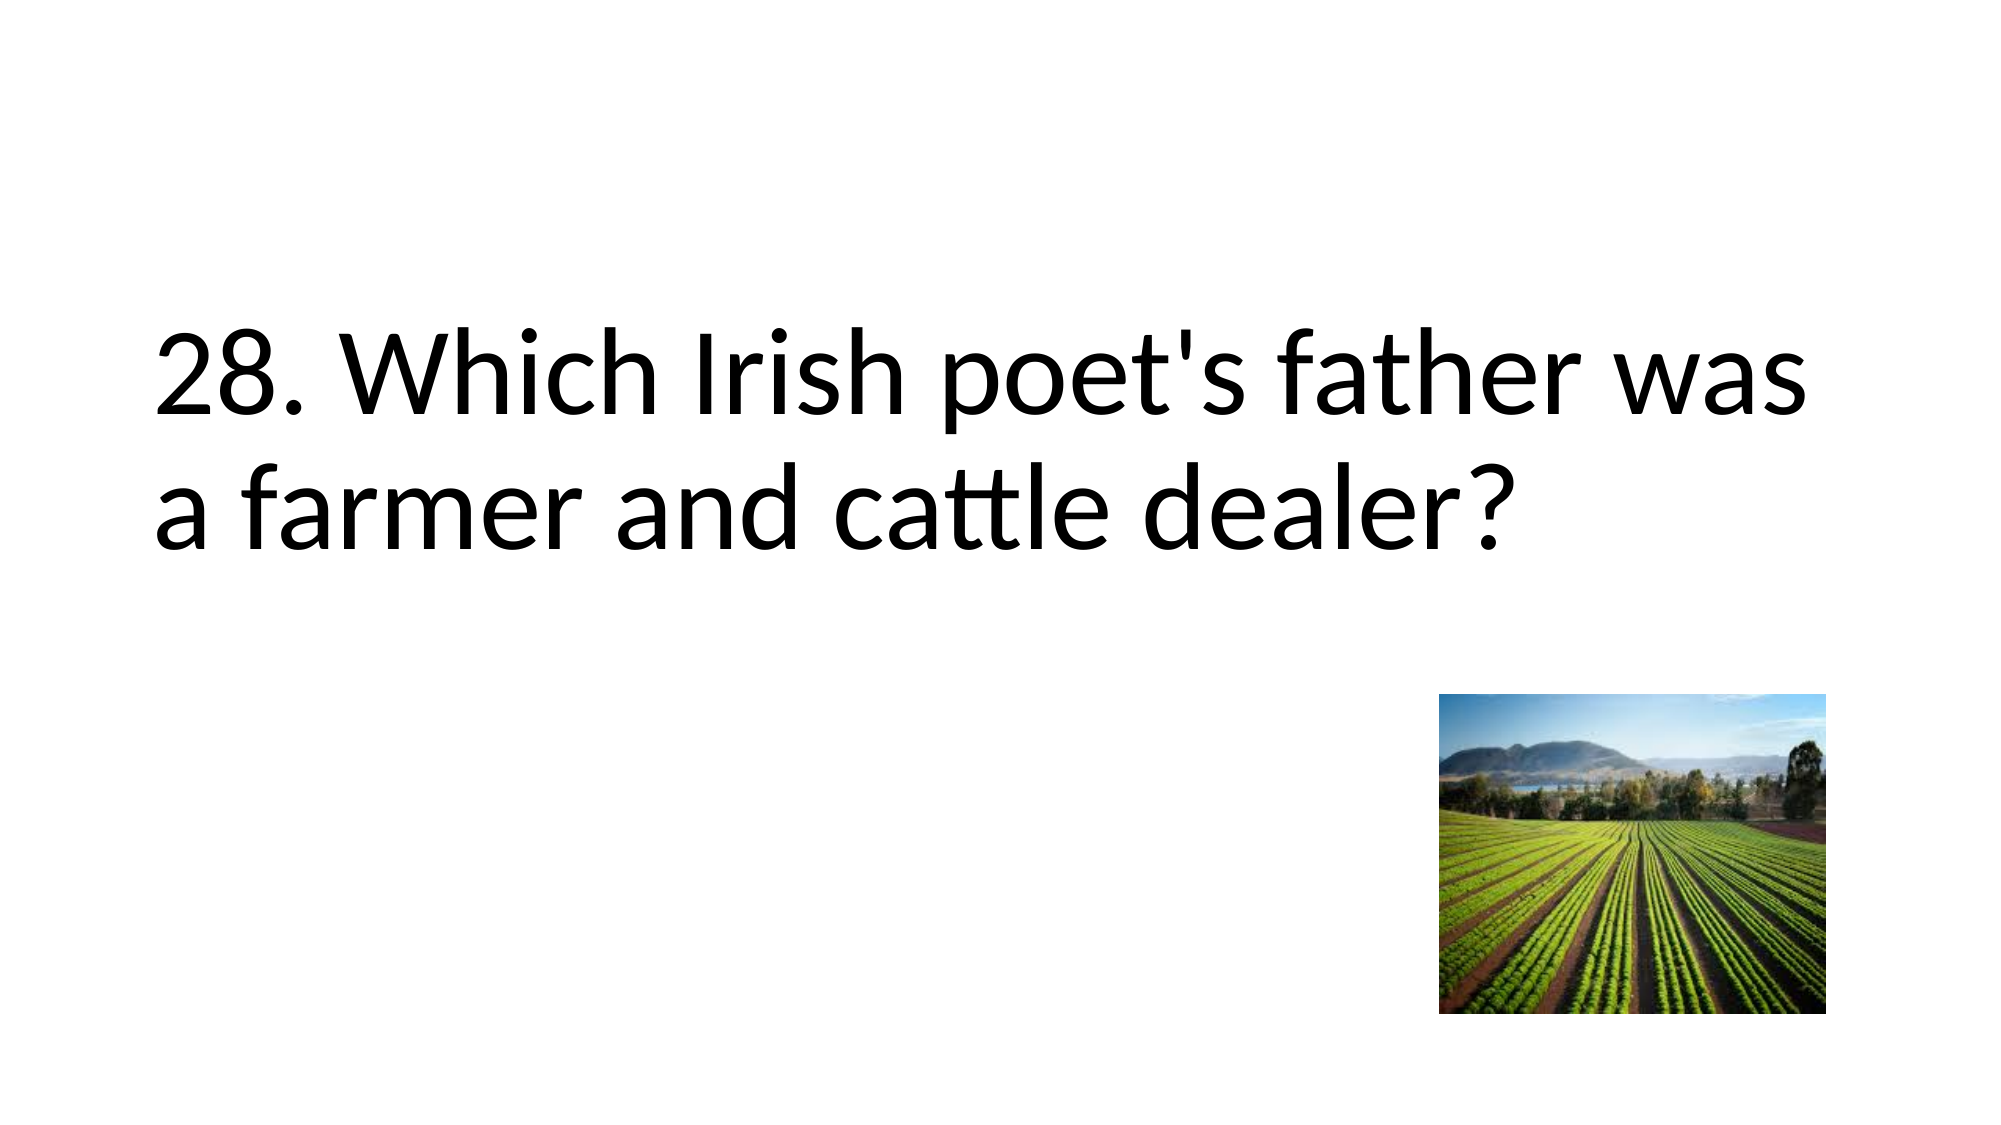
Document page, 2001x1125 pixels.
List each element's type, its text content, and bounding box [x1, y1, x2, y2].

picture [1439, 694, 1826, 1014]
list 28. Which Irish poet's father was a farmer and cattle dealer? [137, 299, 1863, 1014]
